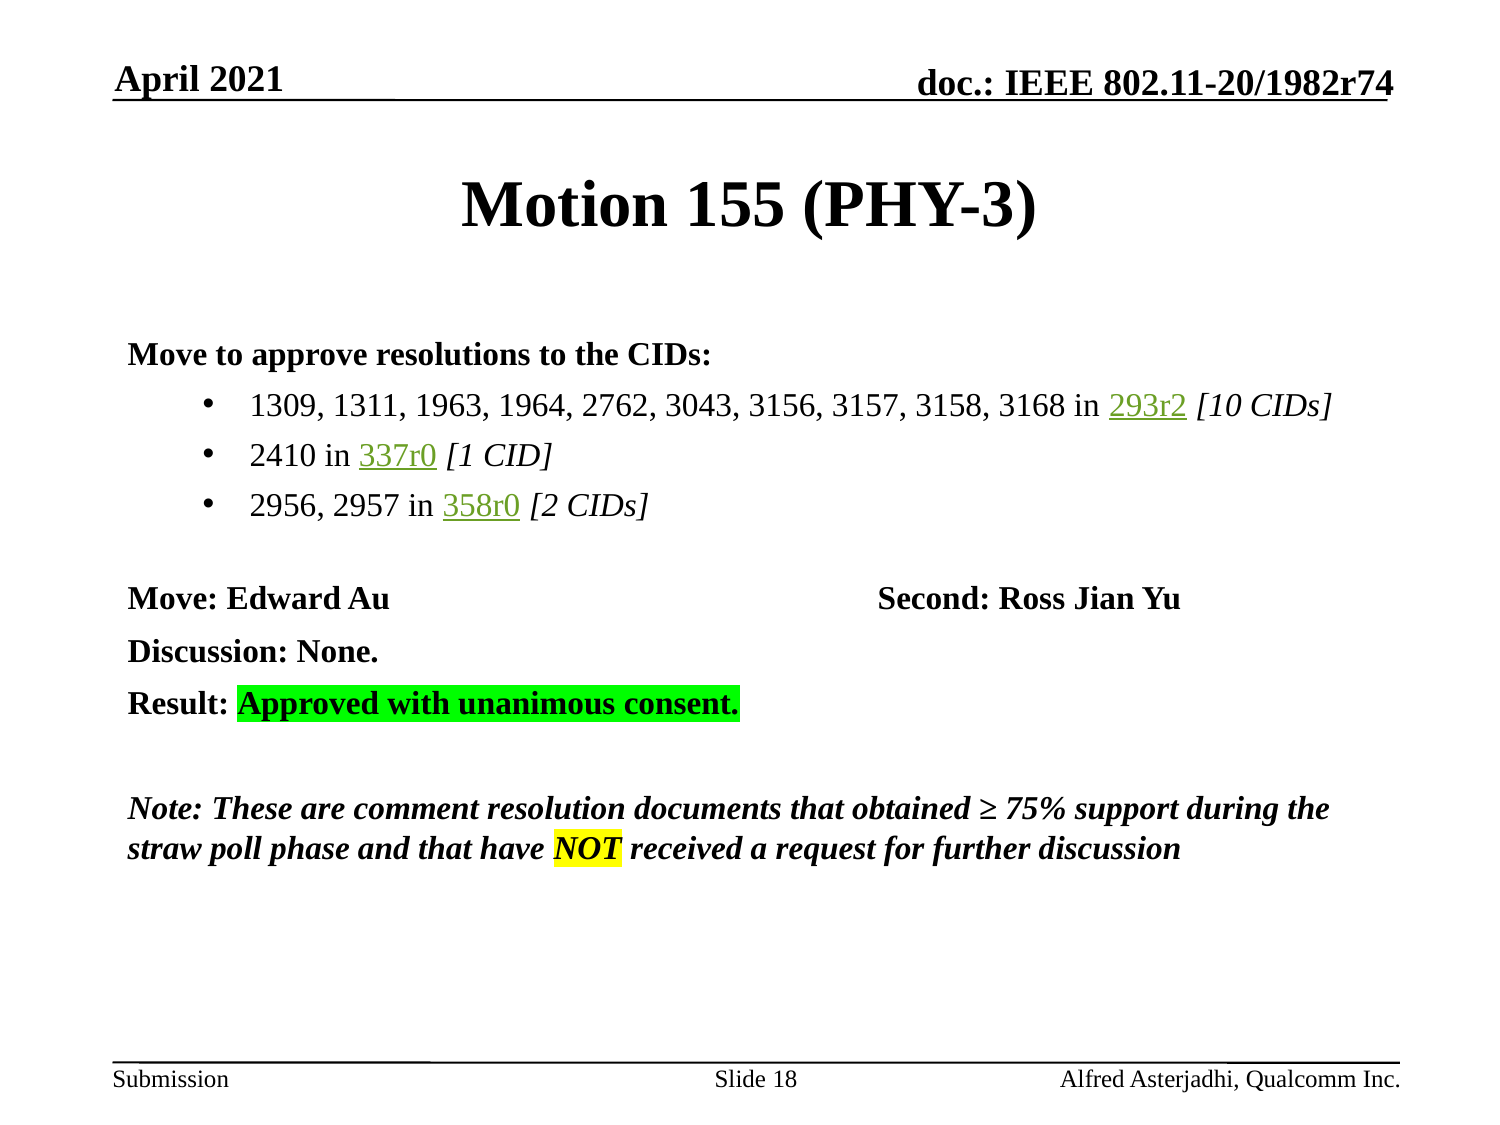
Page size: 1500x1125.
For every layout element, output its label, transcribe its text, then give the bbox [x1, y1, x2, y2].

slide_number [114, 54, 423, 100]
slide_number Slide 18 [712, 1061, 800, 1123]
title Motion 155 (PHY-3) [112, 112, 1388, 288]
list Move to approve resolutions to the CIDs: 1309, 1311, 1963, 1964, 2762, 3043, 3156, 3157, 3158, 3168 in 293r2 [10 CIDs] 2410 in 337r0 [1 CID] 2956, 2957 in 358r0 [2 CIDs] Move: Edward Au Second: Ross Jian Yu Discussion: None. Result: Approved with unanimous consent. Note: These are comment resolution documents that obtained ≥ 75% support during the straw poll phase and that have NOT received a request for further discussion [112, 324, 1388, 1000]
footer Alfred Asterjadhi, Qualcomm Inc. [878, 1061, 1402, 1093]
